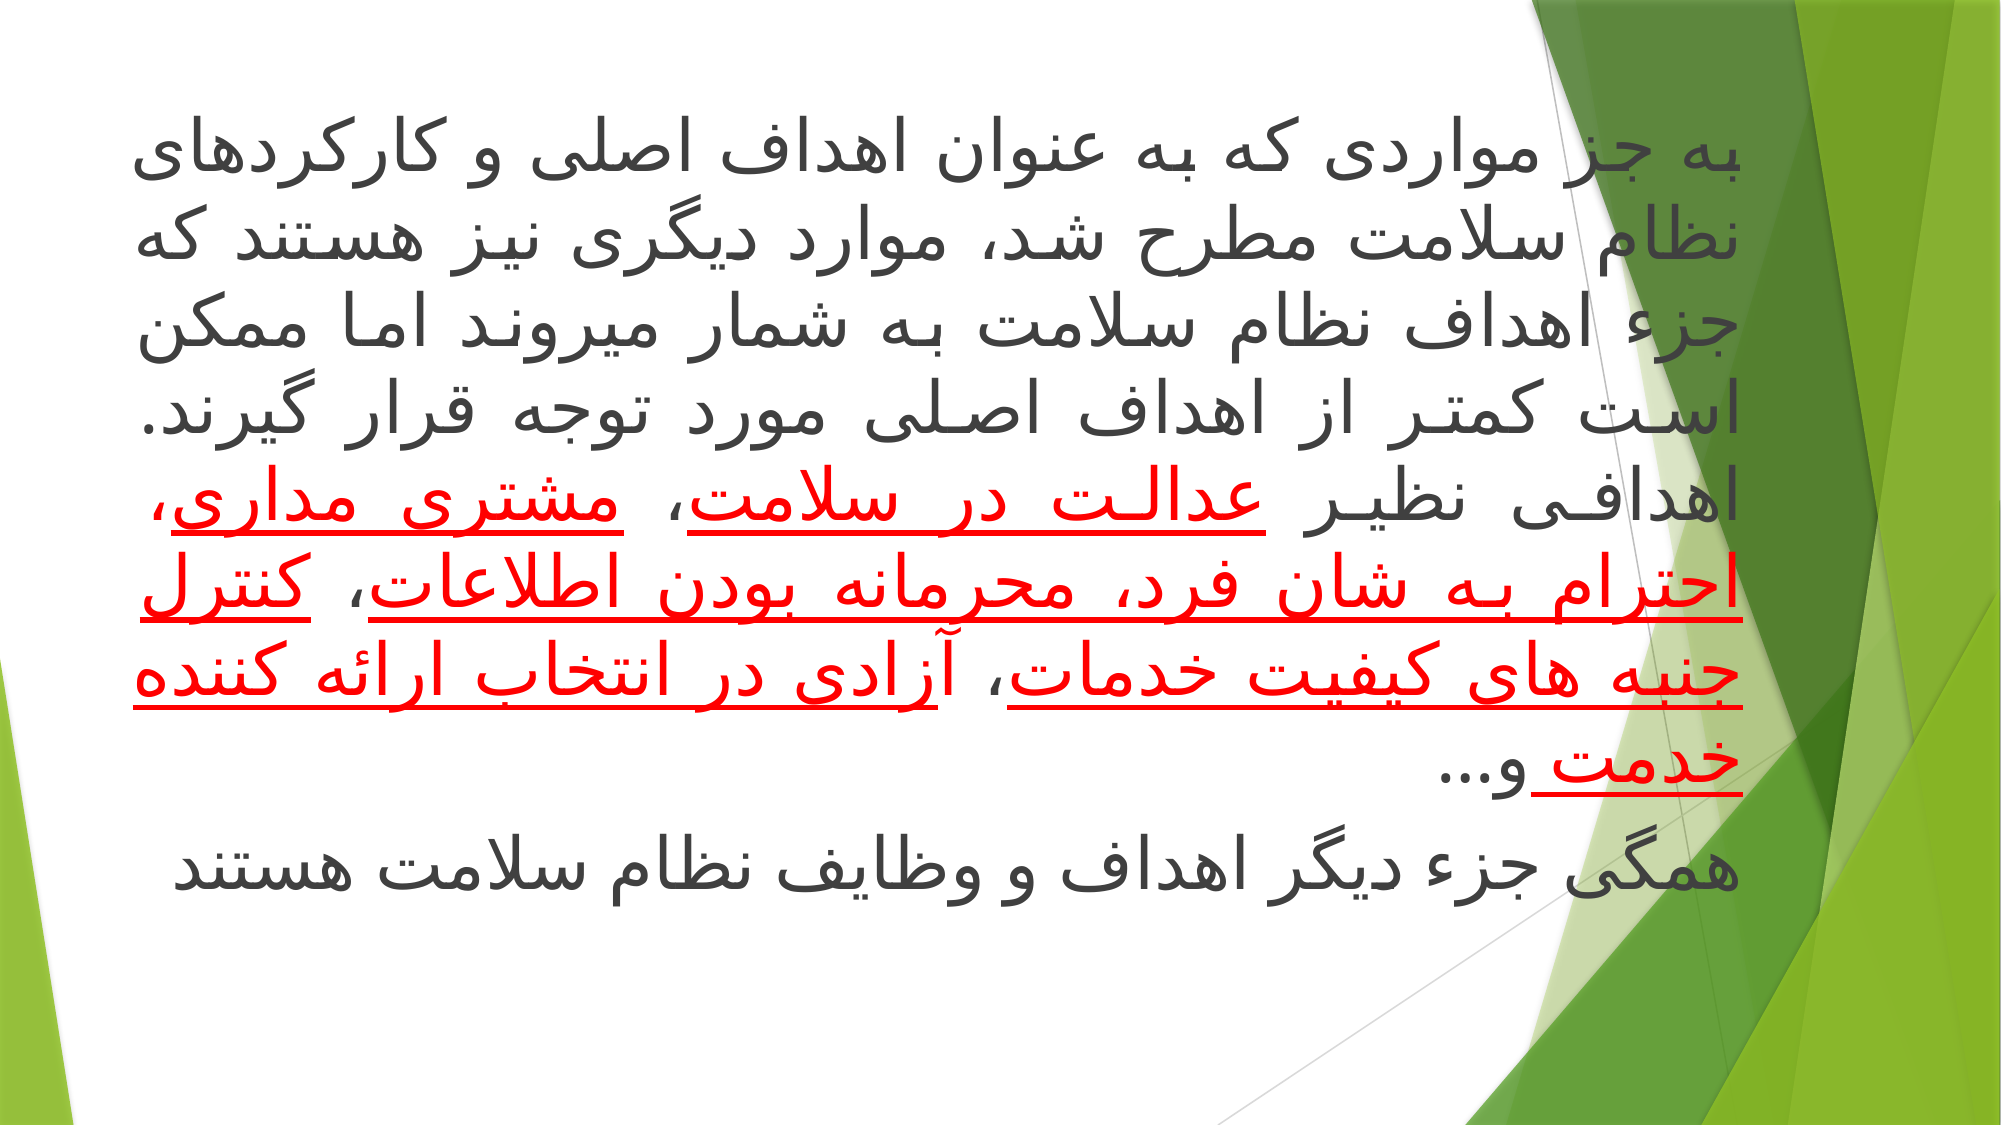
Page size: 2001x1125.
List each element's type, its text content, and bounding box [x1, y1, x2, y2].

list به جز مواردی که به عنوان اهداف اصلی و کارکردهای نظام سلامت مطرح شد، موارد دیگری نیز هستند که جزء اهداف نظام سلامت به شمار میروند اما ممکن است کمتر از اهداف اصلی مورد توجه قرار گیرند. اهدافی نظیر عدالت در سلامت، مشتری مداری، احترام به شان فرد، محرمانه بودن اطلاعات، کنترل جنبه های کیفیت خدمات، آزادی در انتخاب ارائه کننده خدمت و… همگی جزء دیگر اهداف و وظایف نظام سلامت هستند [111, 91, 1759, 991]
